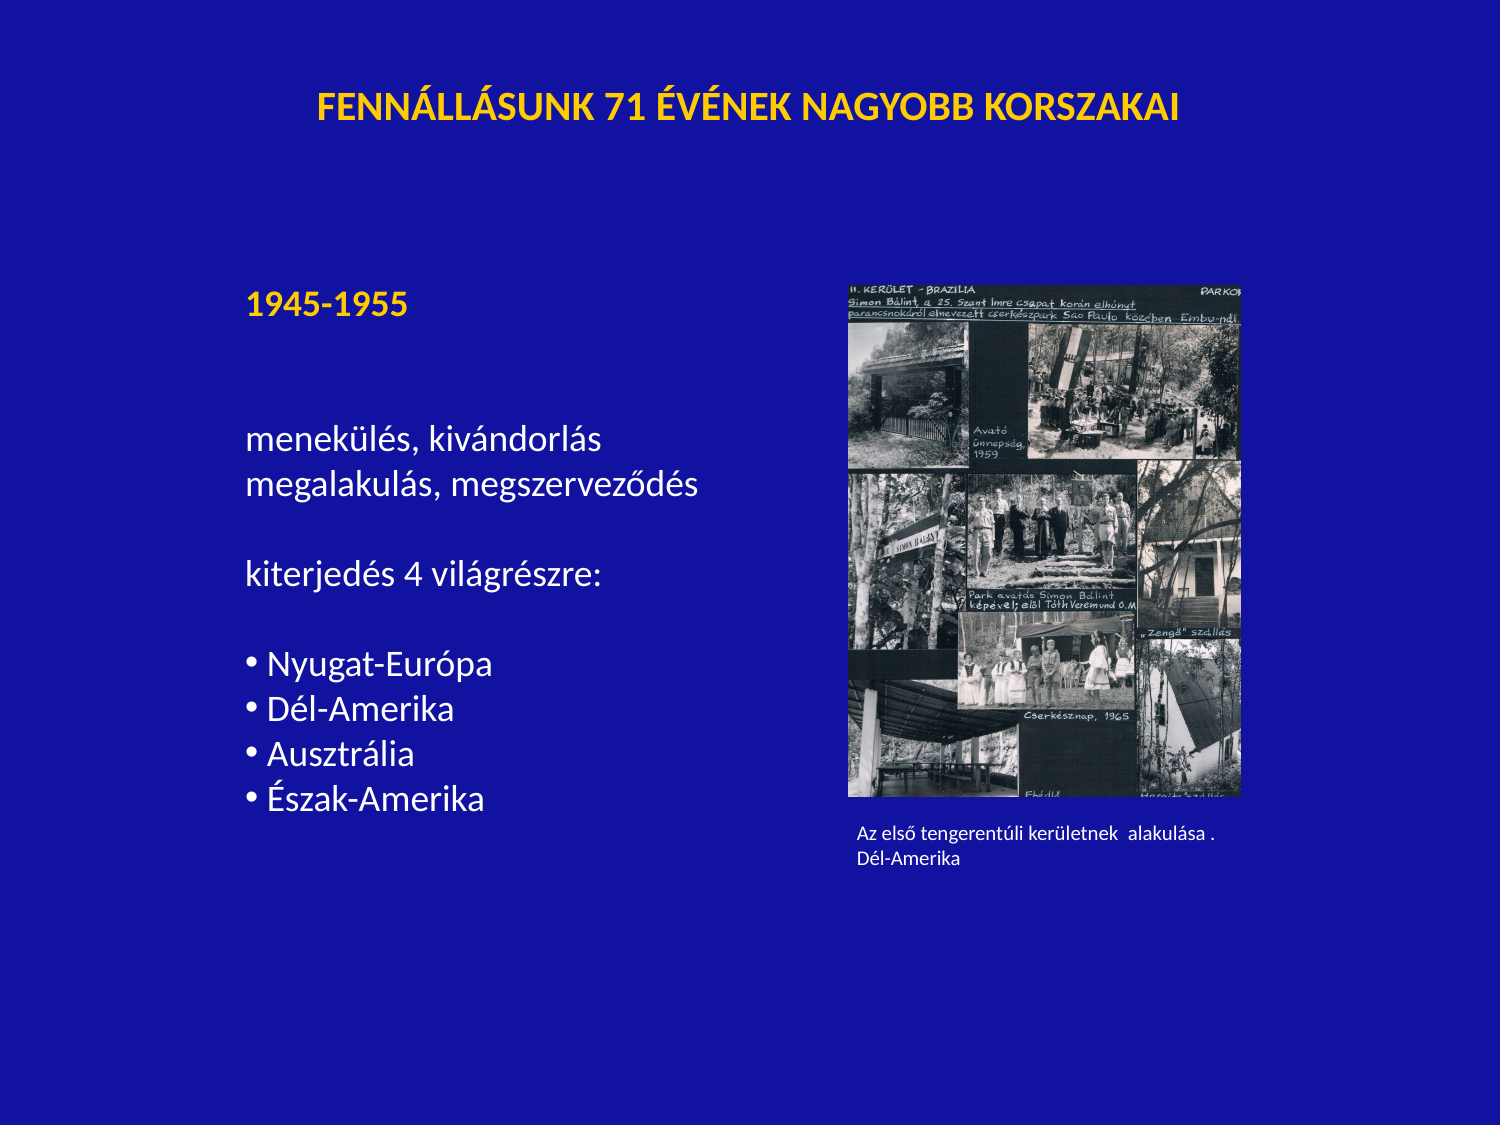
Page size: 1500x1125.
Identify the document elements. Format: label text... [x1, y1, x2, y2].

picture [847, 285, 1241, 798]
text_box FENNÁLLÁSUNK 71 ÉVÉNEK NAGYOBB KORSZAKAI [76, 71, 1422, 137]
text_box 1945-1955 menekülés, kivándorlás megalakulás, megszerveződés kiterjedés 4 világrészre: Nyugat-Európa Dél-Amerika Ausztrália Észak-Amerika [230, 271, 817, 827]
text_box Az első tengerentúli kerületnek alakulása . Dél-Amerika [842, 812, 1241, 878]
